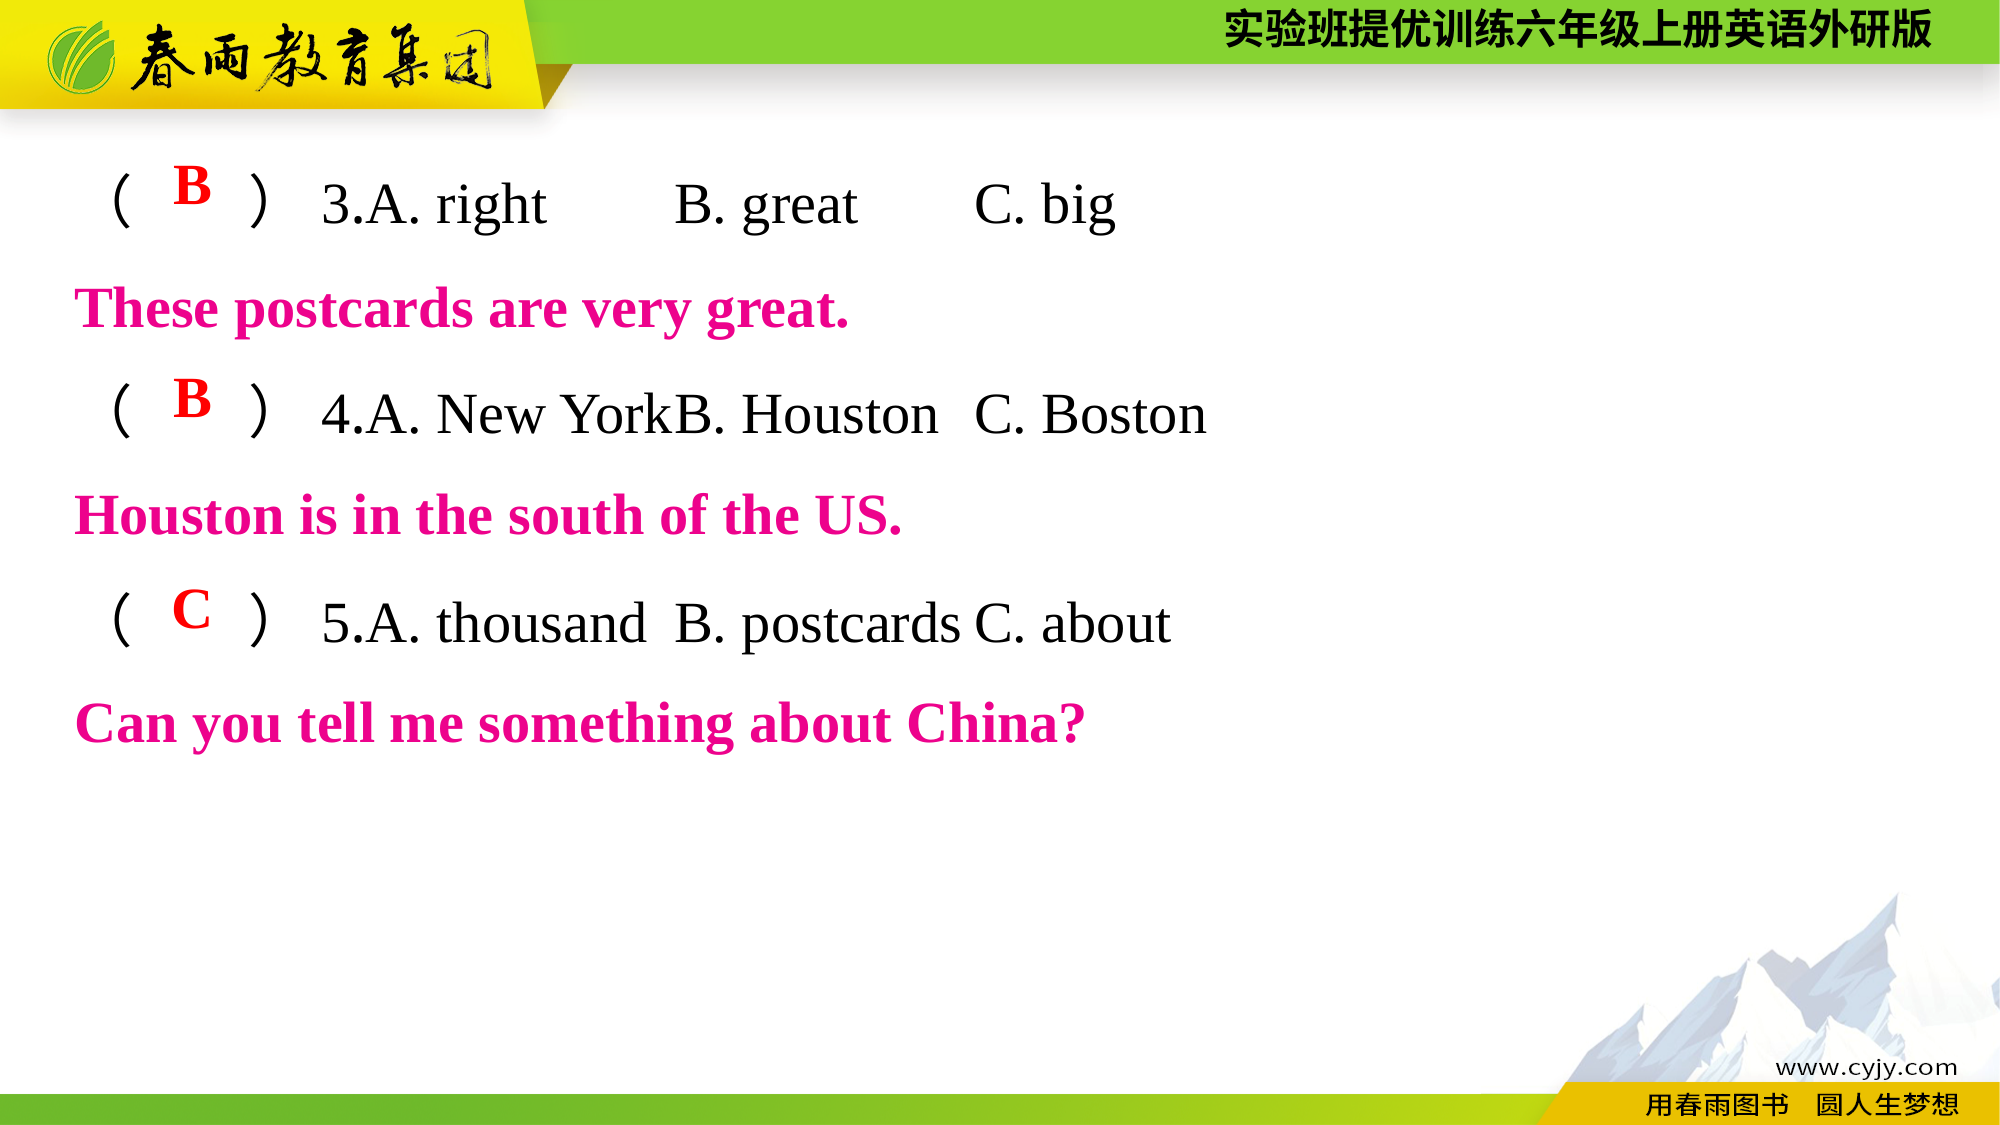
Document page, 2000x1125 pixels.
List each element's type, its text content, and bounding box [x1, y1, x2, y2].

list （ ）3.A. right B. great C. big （ ）4.A. New York B. Houston C. Boston （ ）5.A. thousand B. postcards C. about [59, 122, 1944, 226]
list （ ）3.A. right B. great C. big （ ）4.A. New York B. Houston C. Boston （ ）5.A. thousand B. postcards C. about [59, 554, 1944, 641]
list （ ）3.A. right B. great C. big （ ）4.A. New York B. Houston C. Boston （ ）5.A. thousand B. postcards C. about [59, 347, 1944, 433]
text_box Can you tell me something about China? [59, 641, 1944, 762]
text_box C [157, 562, 229, 648]
text_box B [158, 352, 228, 437]
picture [0, 0, 2000, 1125]
text_box These postcards are very great. [59, 226, 1944, 347]
text_box Houston is in the south of the US. [59, 433, 1944, 554]
text_box B [158, 139, 228, 224]
